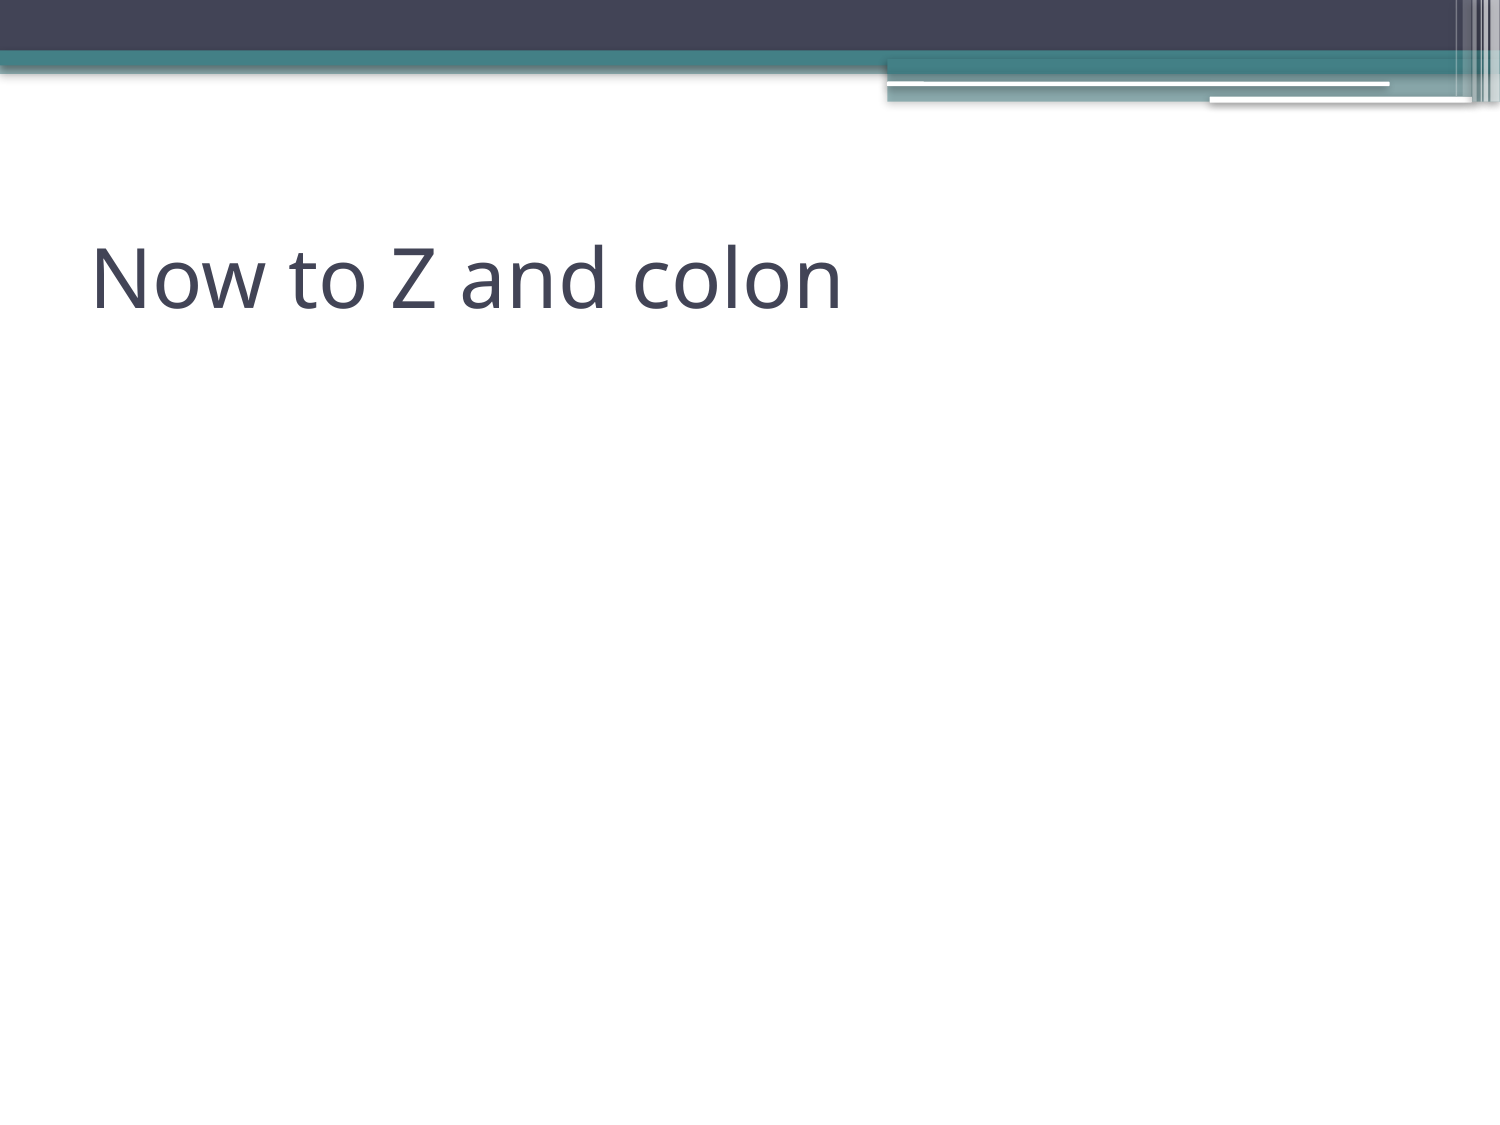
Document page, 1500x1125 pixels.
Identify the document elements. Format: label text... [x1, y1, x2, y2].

title Now to Z and colon [75, 187, 1425, 363]
